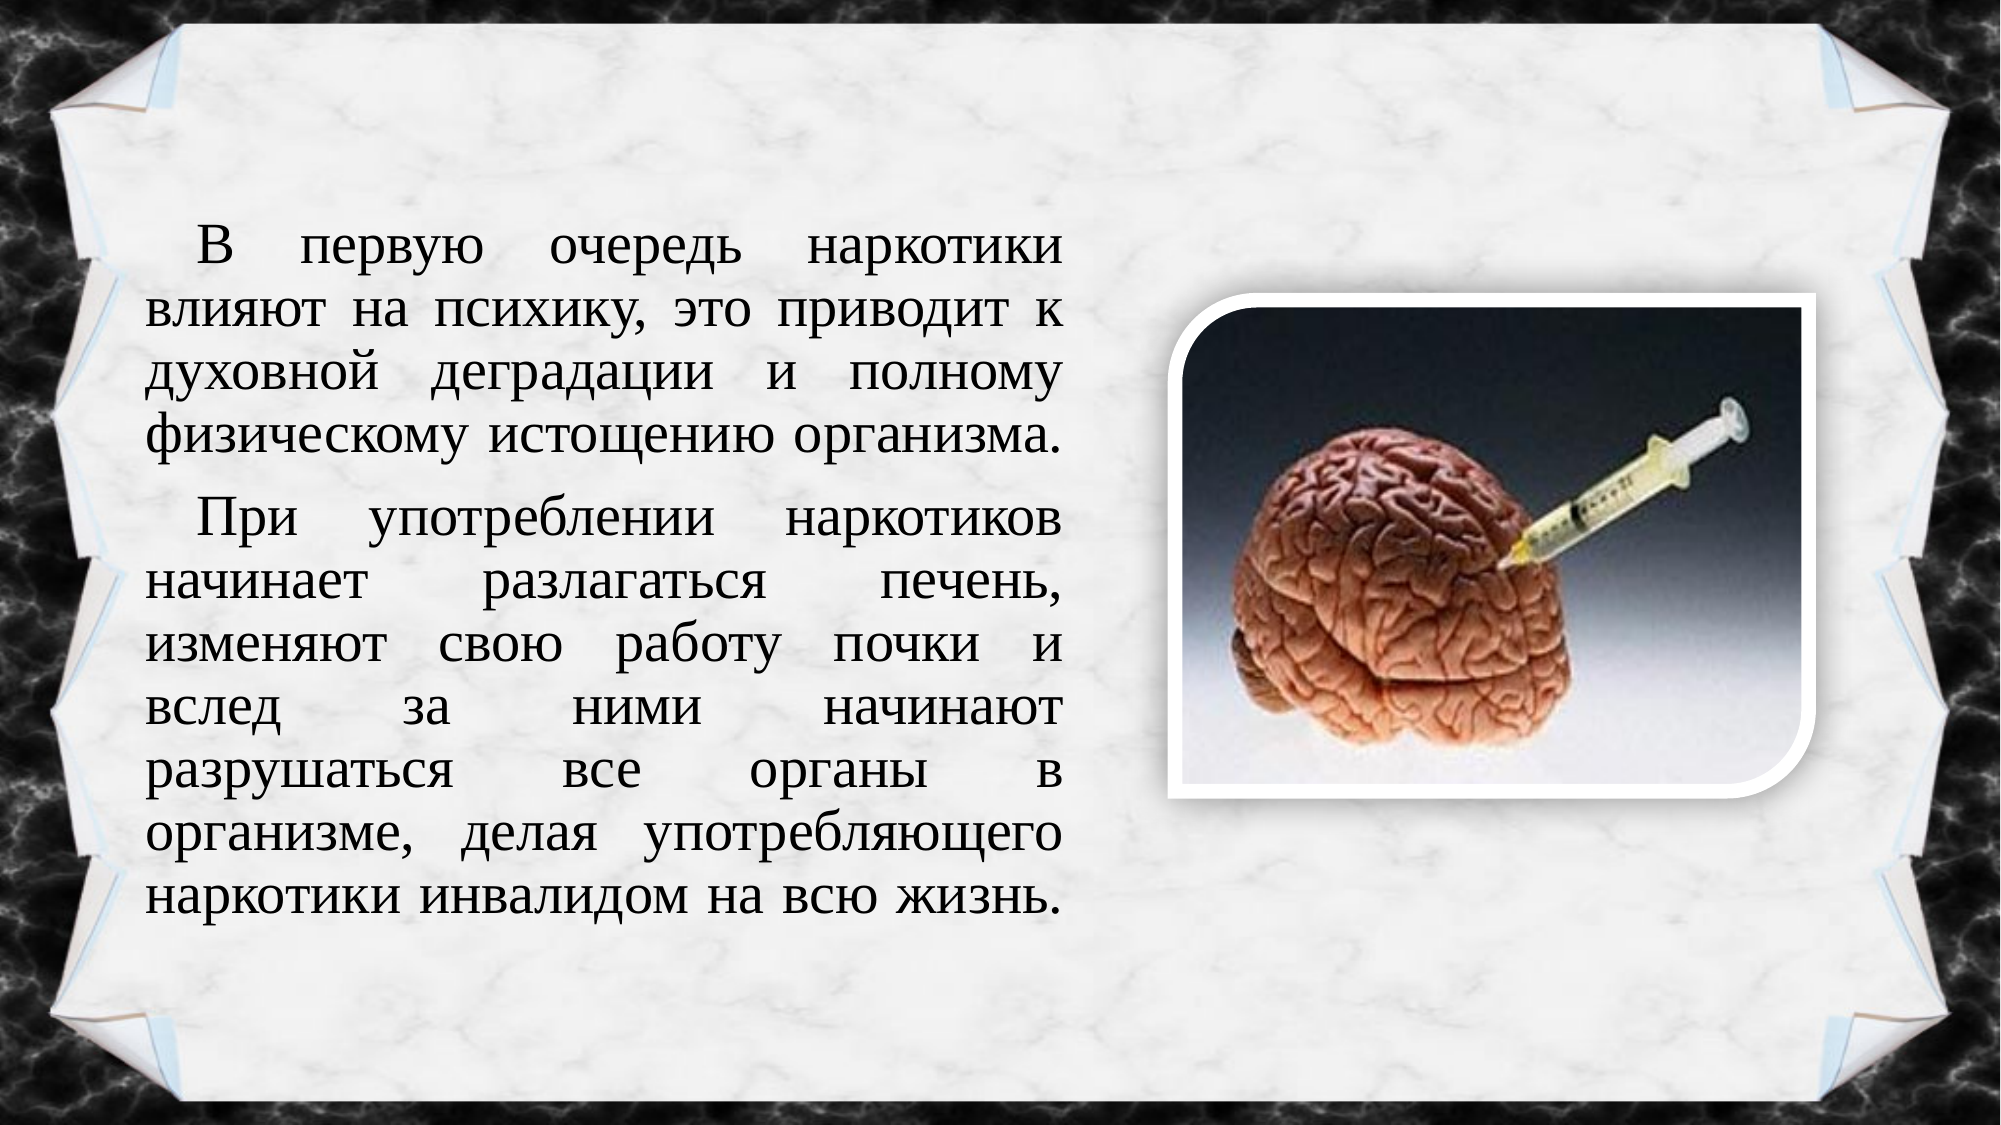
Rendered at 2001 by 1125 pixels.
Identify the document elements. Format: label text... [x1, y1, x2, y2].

text_box В первую очередь наркотики влияют на психику, это приводит к духовной деградации и полному физическому истощению организма. При употреблении наркотиков начинает разлагаться печень, изменяют свою работу почки и вслед за ними начинают разрушаться все органы в организме, делая употребляющего наркотики инвалидом на всю жизнь. [130, 205, 1079, 934]
picture [0, 0, 2001, 1125]
